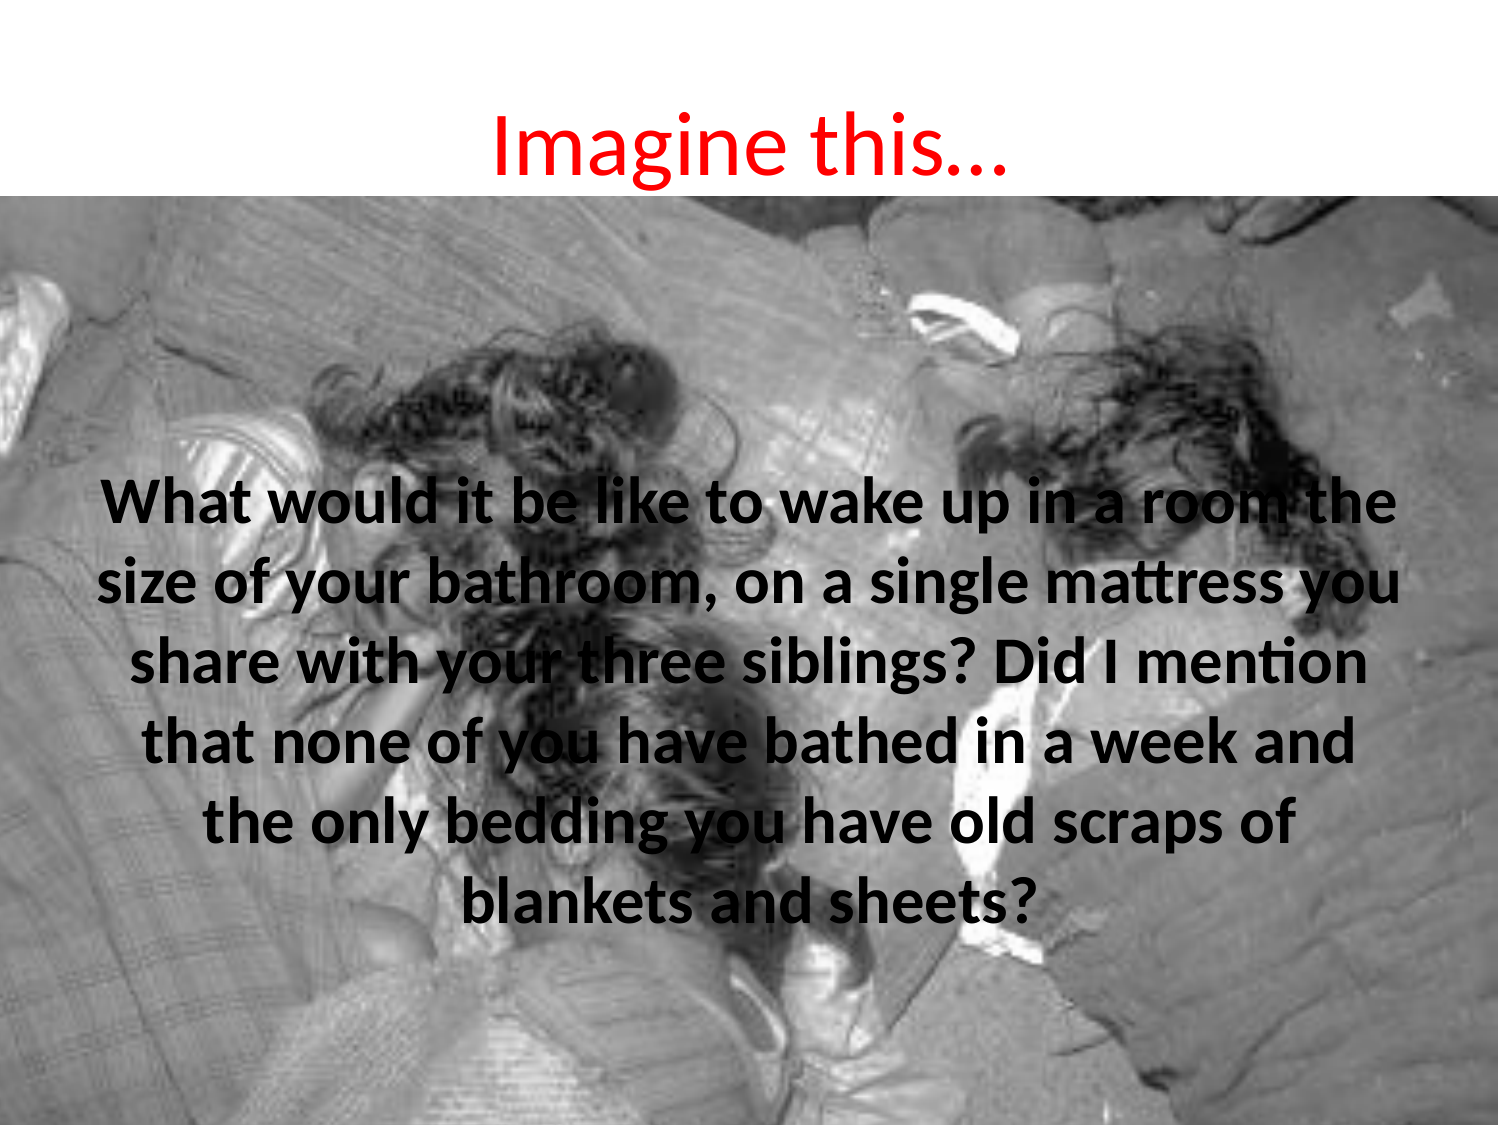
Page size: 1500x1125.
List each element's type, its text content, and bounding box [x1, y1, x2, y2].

picture [0, 195, 1498, 1125]
title Imagine this… [75, 45, 1425, 194]
